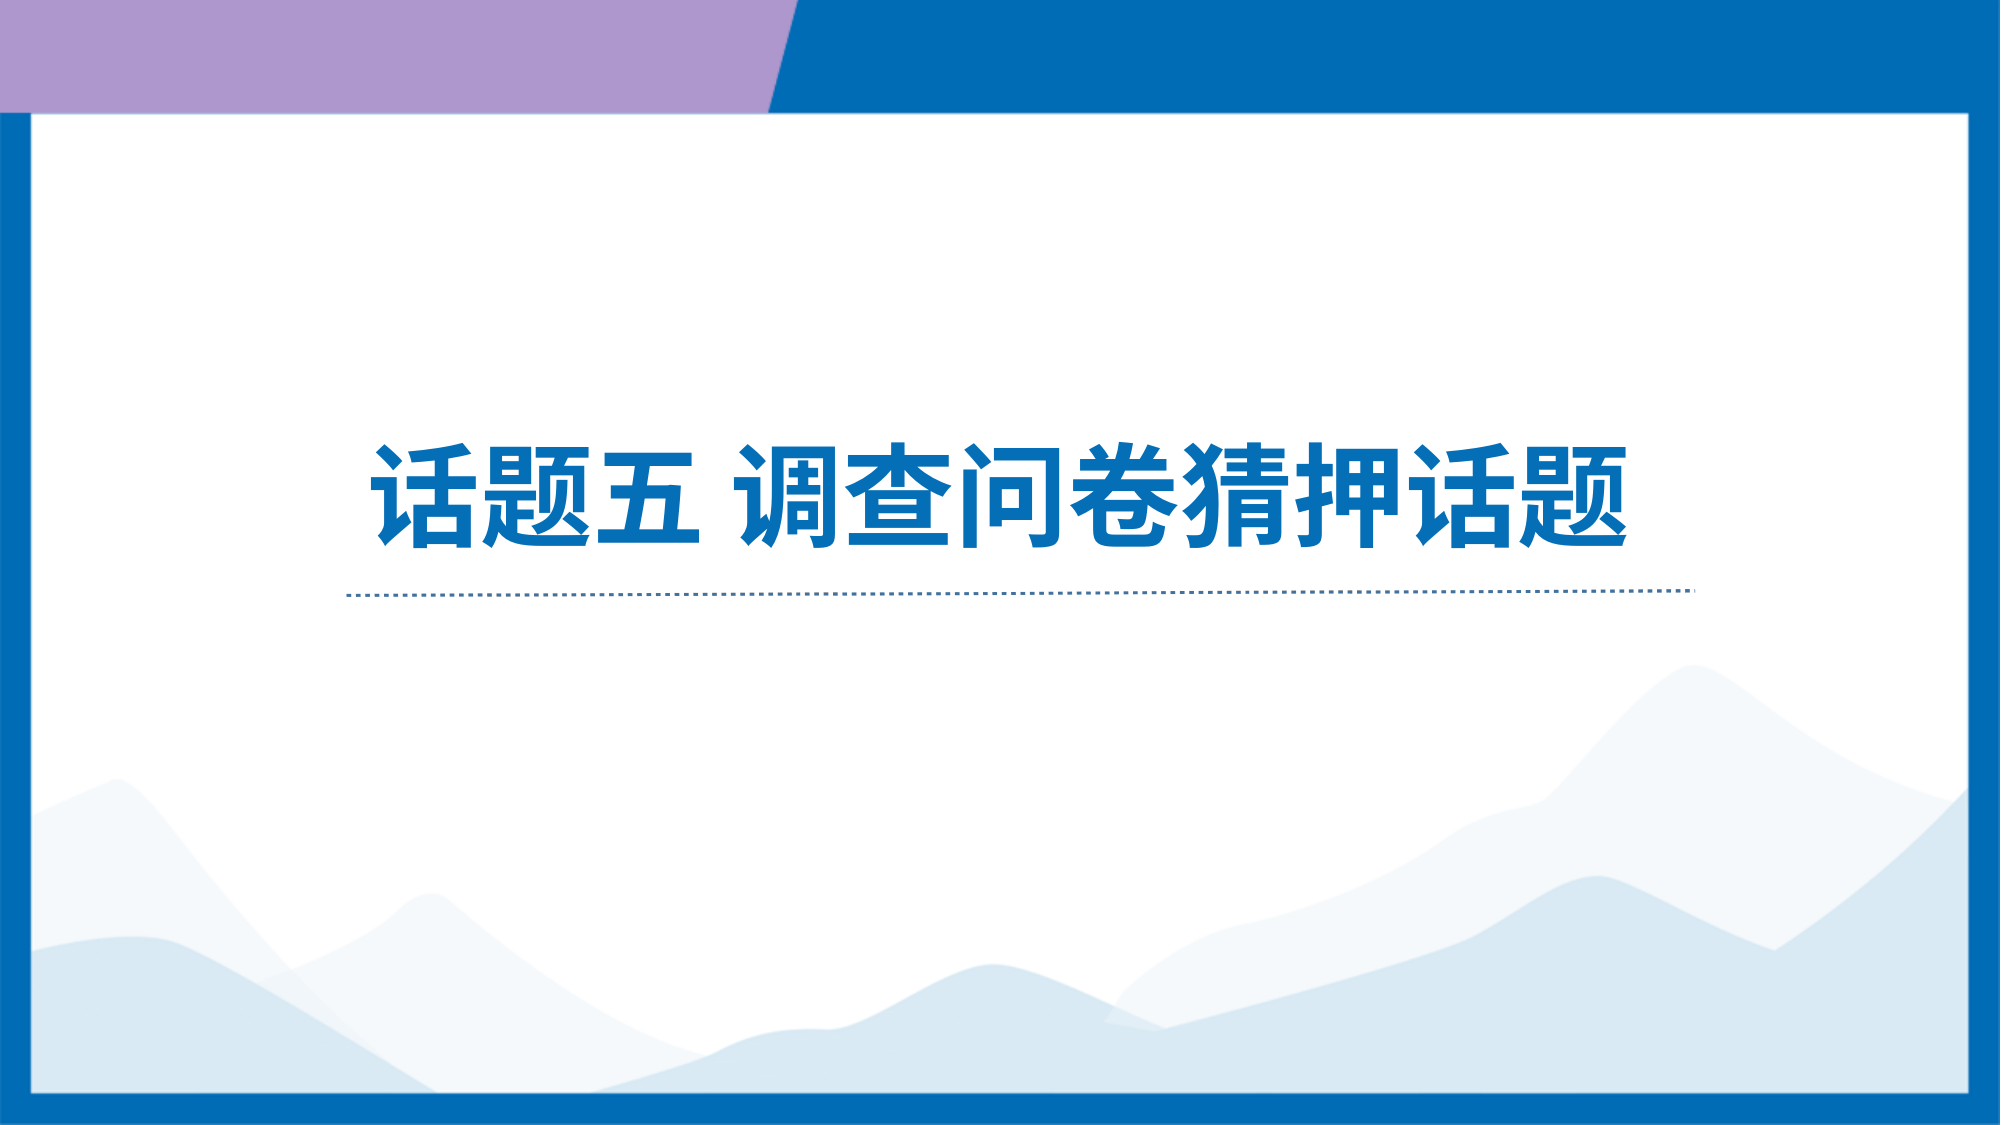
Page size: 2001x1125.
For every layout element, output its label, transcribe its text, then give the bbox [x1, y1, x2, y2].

picture [0, 0, 2000, 1125]
text_box 话题五 调查问卷猜押话题 [35, 408, 1962, 561]
